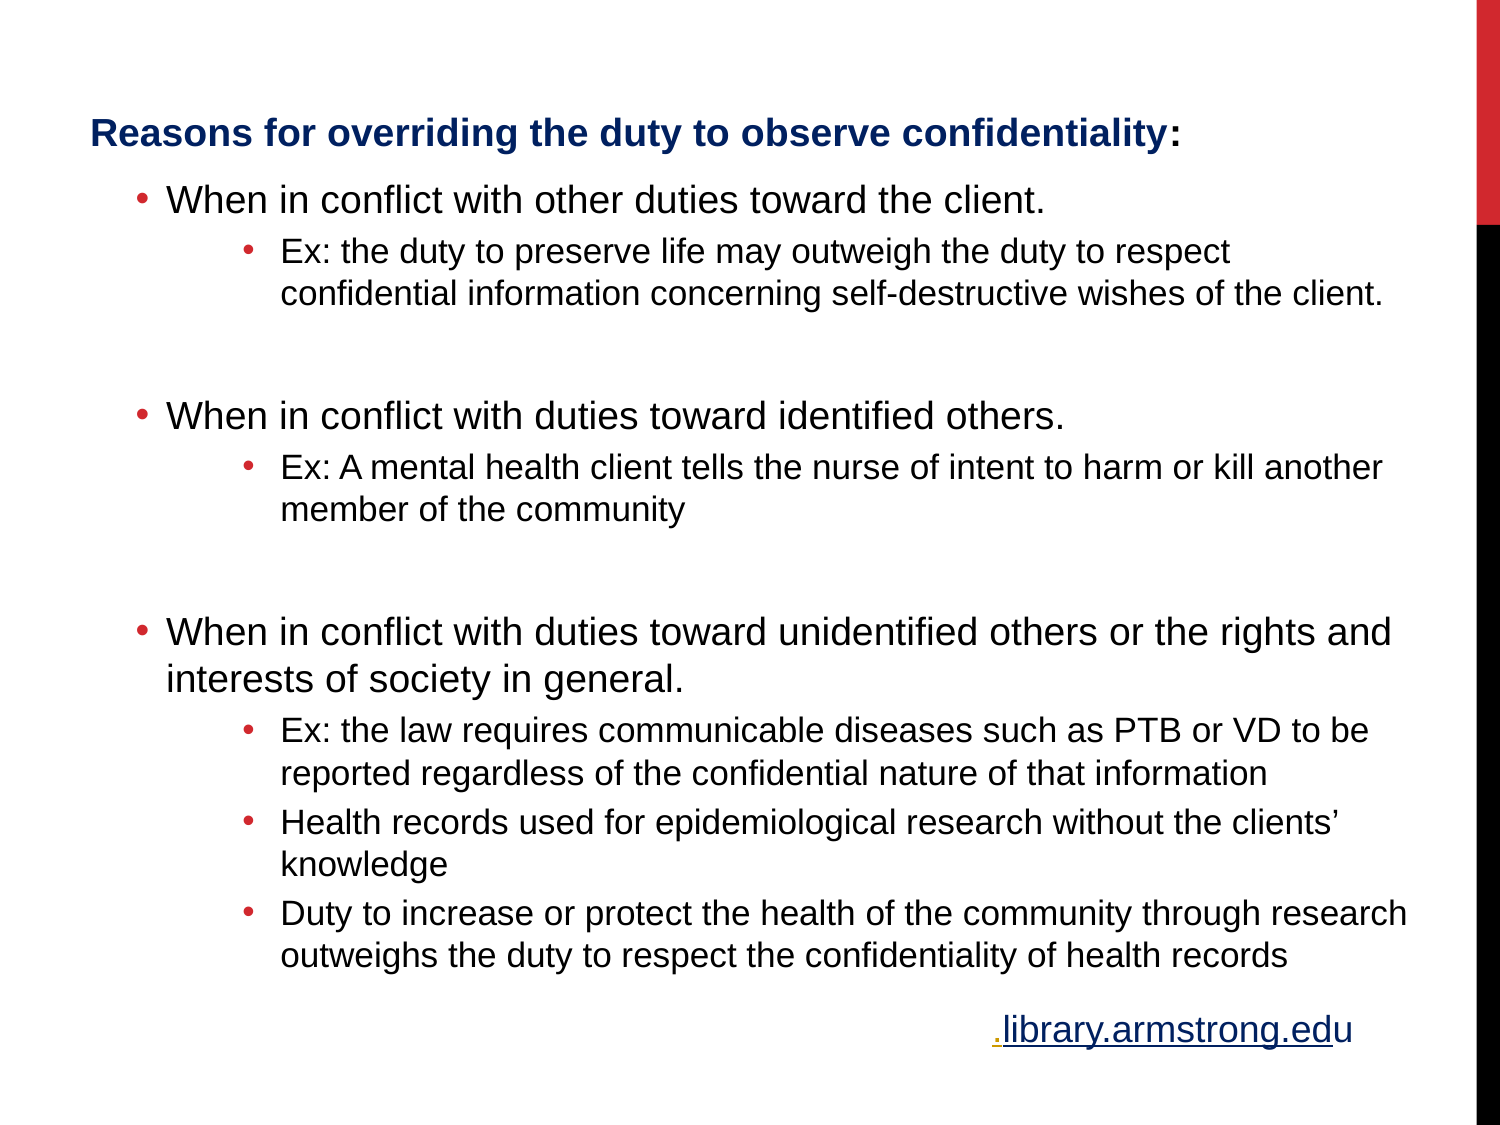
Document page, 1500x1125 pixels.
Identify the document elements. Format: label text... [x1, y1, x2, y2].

text_box .library.armstrong.edu [977, 998, 1369, 1058]
list Reasons for overriding the duty to observe confidentiality: When in conflict with other duties toward the client. Ex: the duty to preserve life may outweigh the duty to respect confidential information concerning self-destructive wishes of the client. When in conflict with duties toward identified others. Ex: A mental health client tells the nurse of intent to harm or kill another member of the community When in conflict with duties toward unidentified others or the rights and interests of society in general. Ex: the law requires communicable diseases such as PTB or VD to be reported regardless of the confidential nature of that information Health records used for epidemiological research without the clients’ knowledge Duty to increase or protect the health of the community through research outweighs the duty to respect the confidentiality of health records [75, 99, 1425, 1005]
